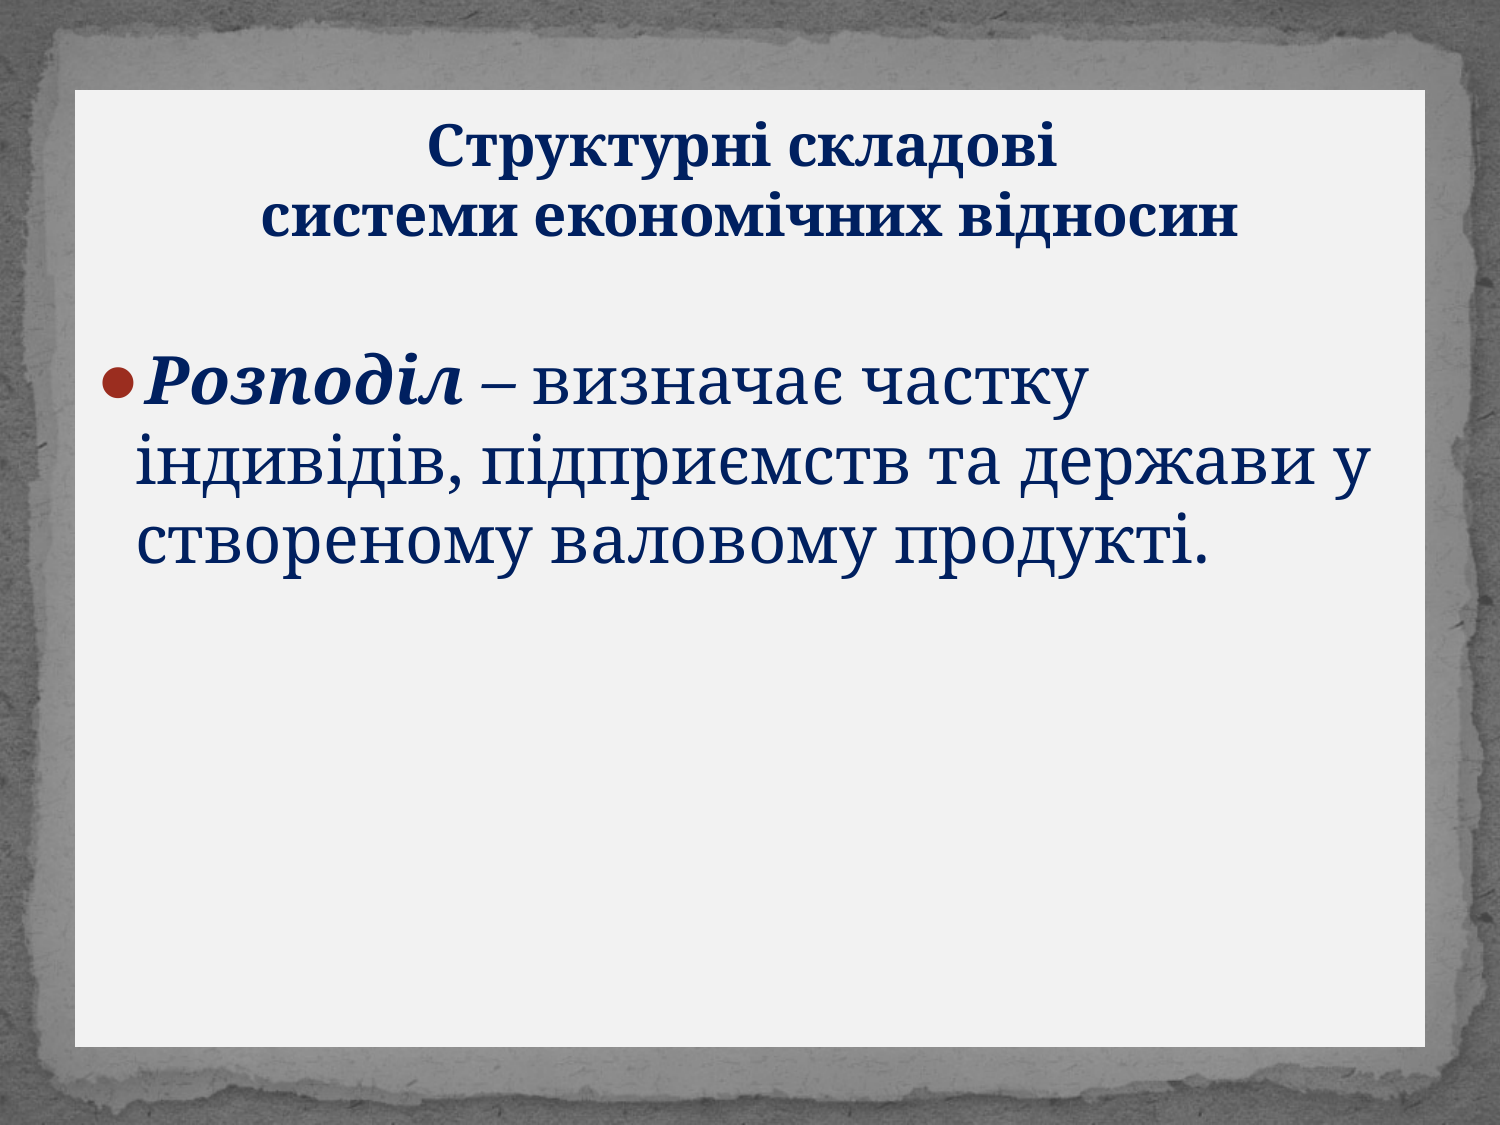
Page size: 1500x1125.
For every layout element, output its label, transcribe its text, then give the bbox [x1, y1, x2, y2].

picture [0, 0, 1500, 1125]
title Структурні складові системи економічних відносин [75, 90, 1425, 256]
list Розподіл – визначає частку індивідів, підприємств та держави у створеному валовому продукті. [75, 256, 1425, 1047]
